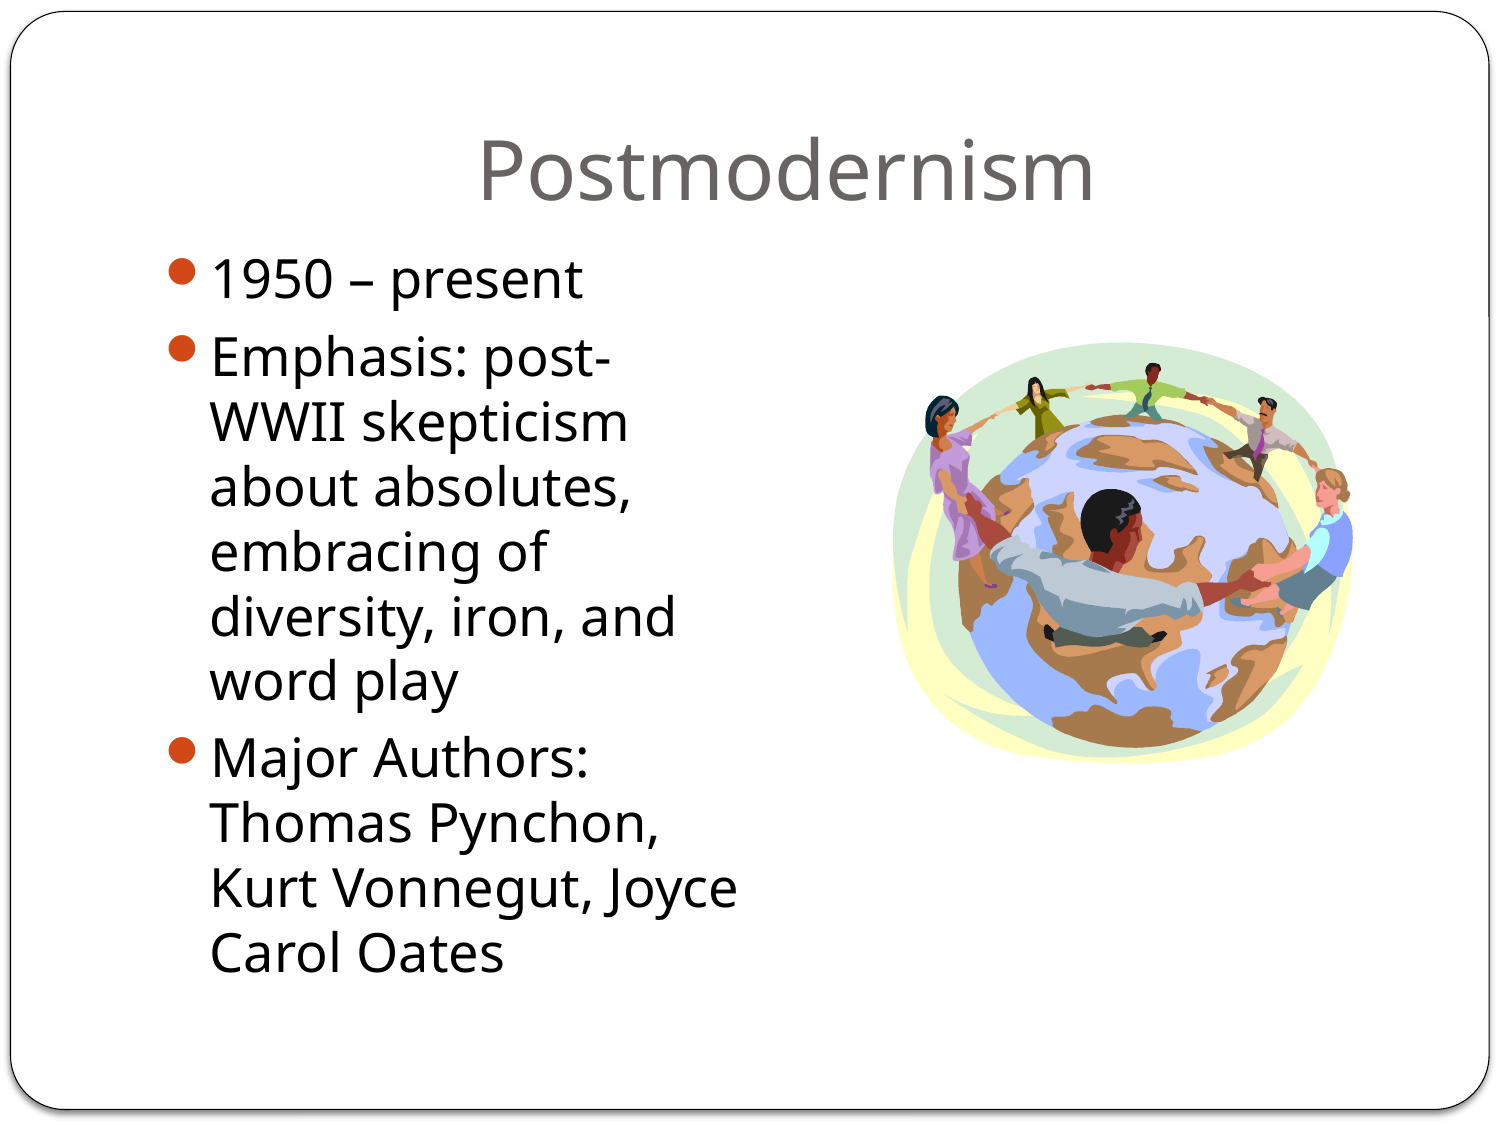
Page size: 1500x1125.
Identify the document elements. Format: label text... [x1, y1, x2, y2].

title Postmodernism [150, 45, 1425, 233]
list 1950 – present Emphasis: post-WWII skepticism about absolutes, embracing of diversity, iron, and word play Major Authors: Thomas Pynchon, Kurt Vonnegut, Joyce Carol Oates [150, 237, 765, 988]
picture [887, 337, 1358, 769]
